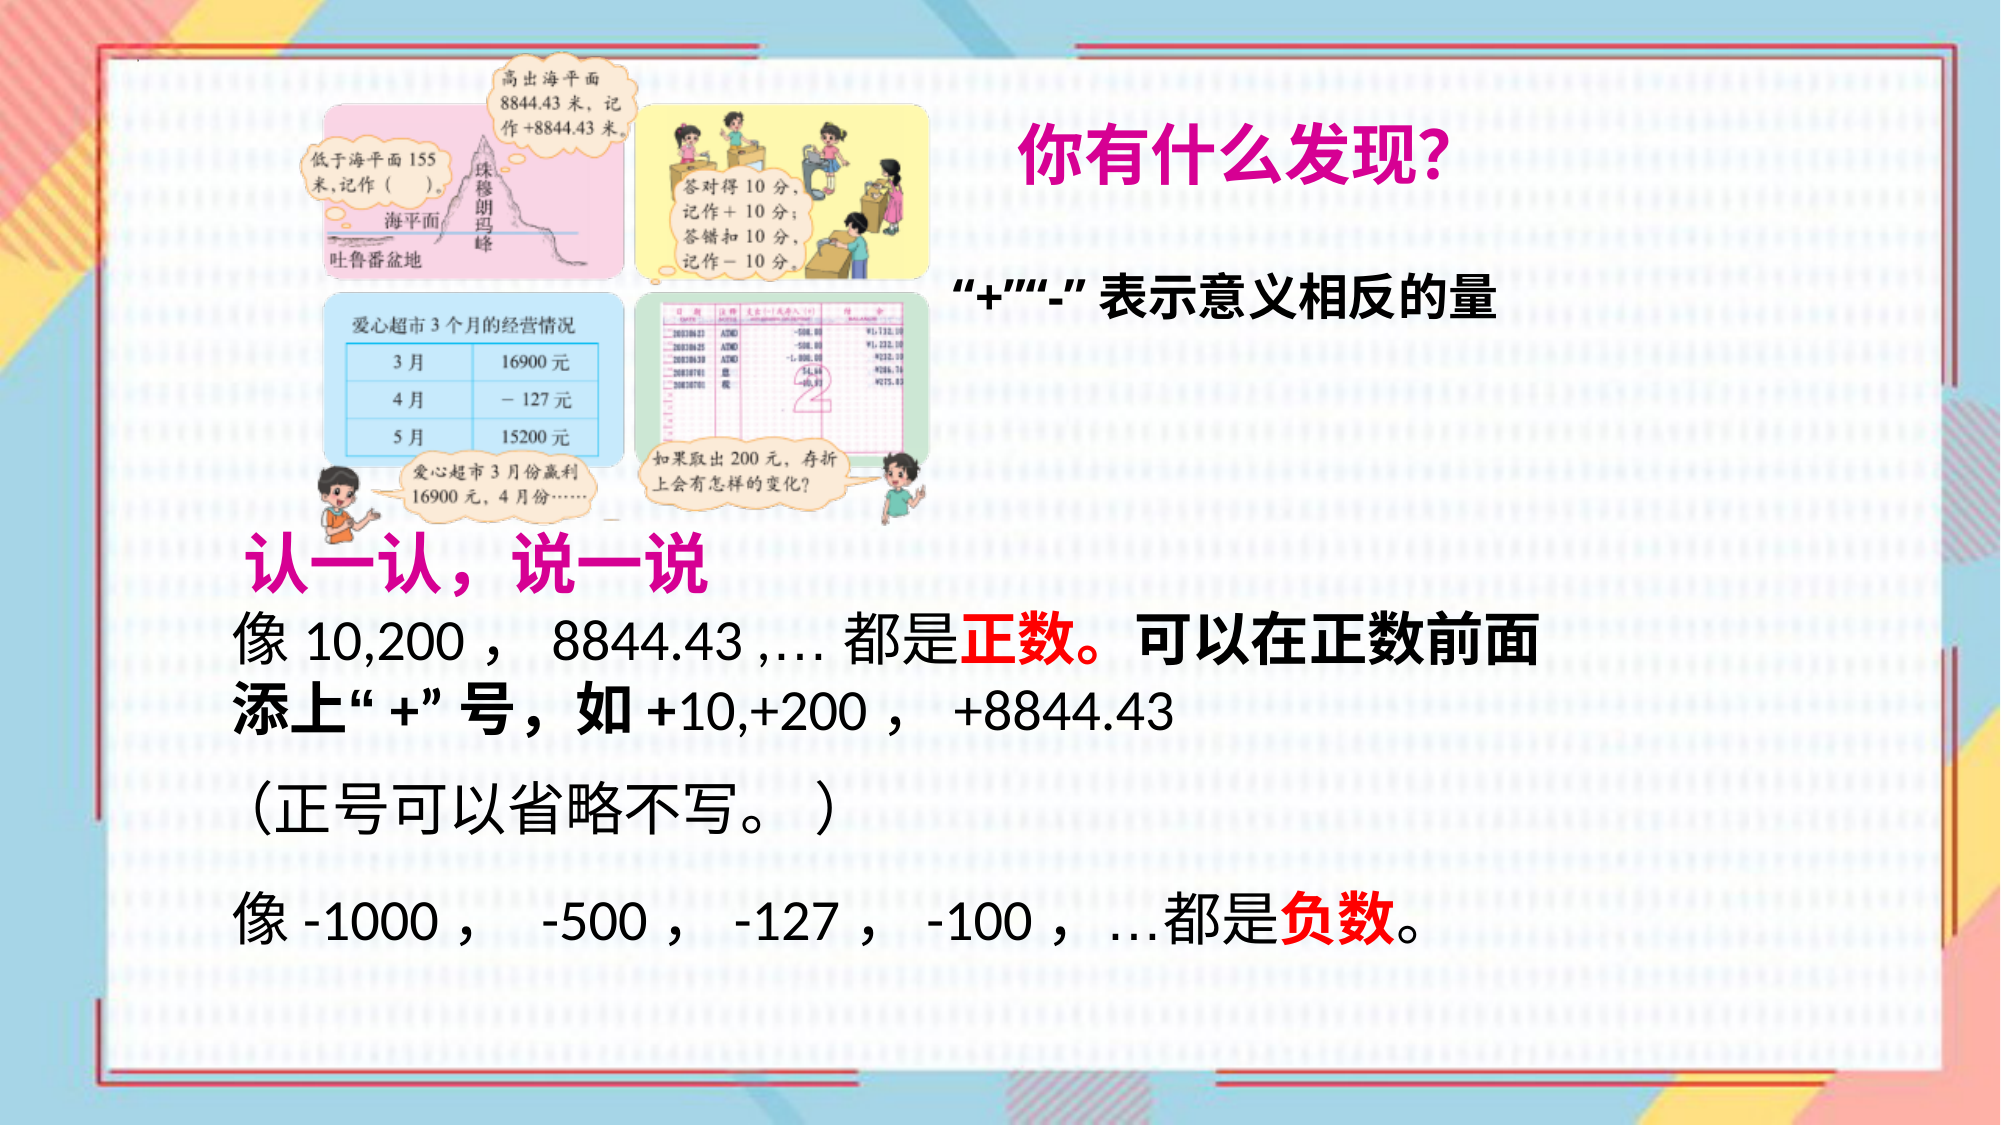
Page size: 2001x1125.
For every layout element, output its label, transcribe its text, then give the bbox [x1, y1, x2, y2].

text_box 认一认，说一说 [228, 514, 850, 609]
text_box “+”“-”表示意义相反的量 [938, 257, 1683, 333]
text_box （正号可以省略不写。 ） [201, 764, 980, 850]
text_box 你有什么发现？ [1002, 105, 1624, 201]
picture [0, 0, 2001, 1125]
text_box 像10,200，8844.43 ,…都是正数。可以在正数前面添上“+”号，如+10,+200，+8844.43 像-1000， -500，-127，-100，…都是负数。 [216, 594, 1601, 960]
